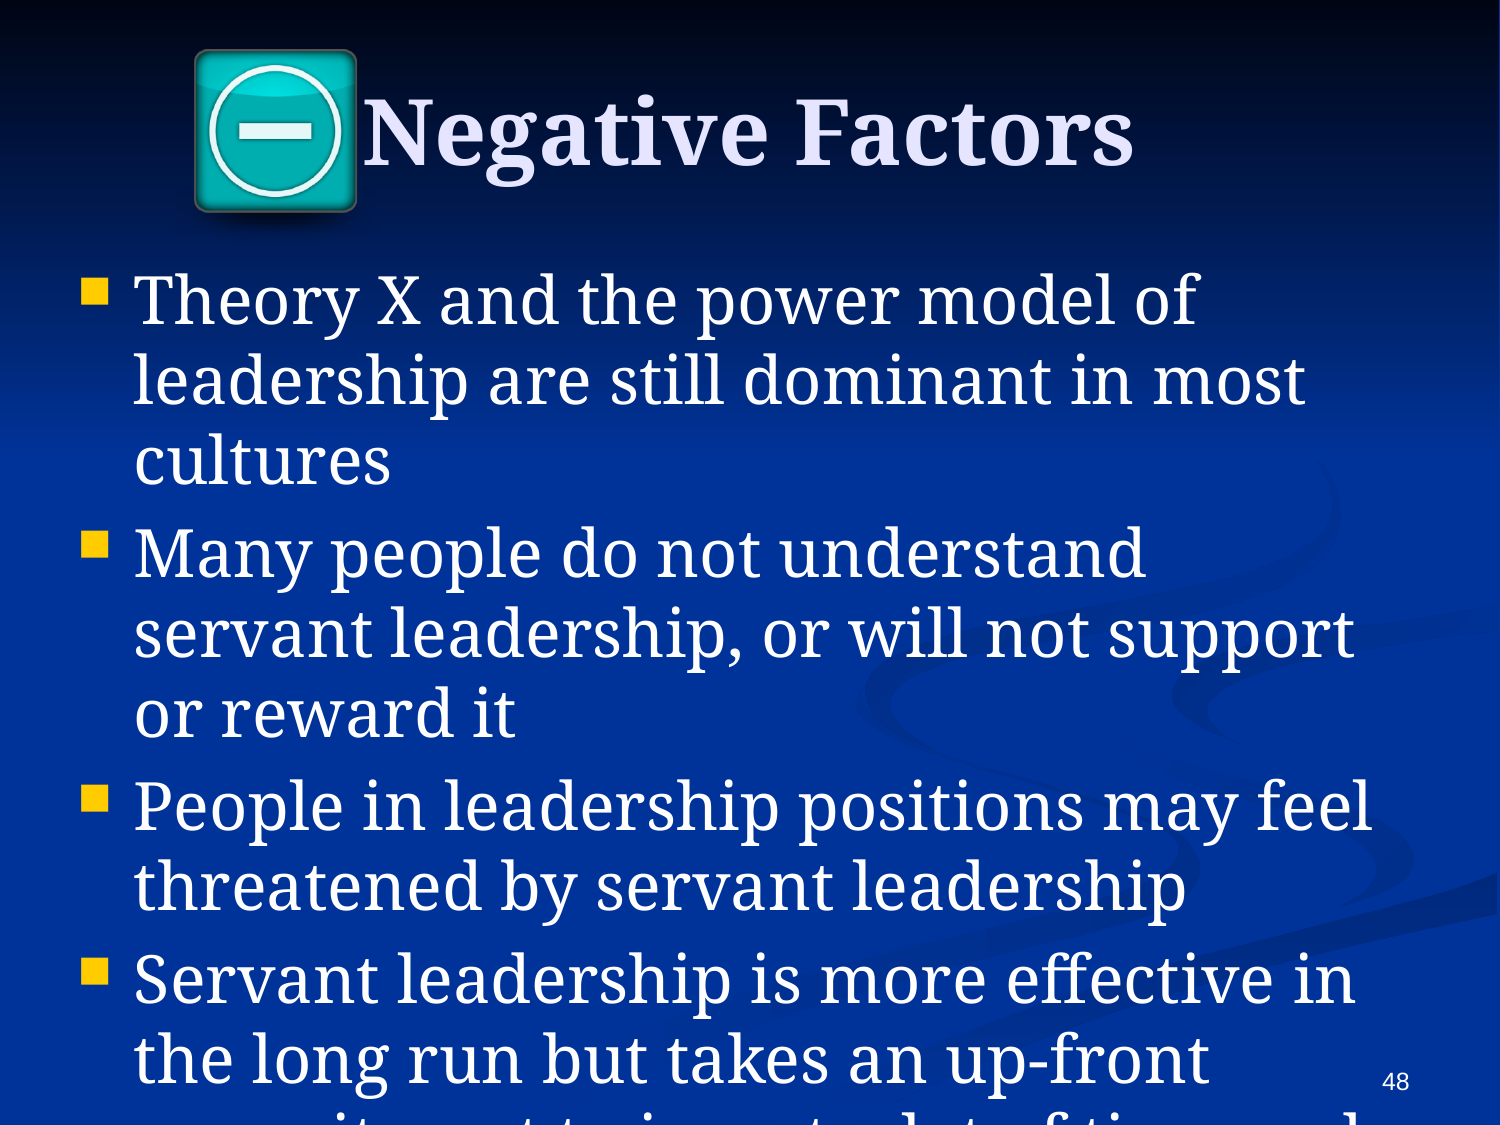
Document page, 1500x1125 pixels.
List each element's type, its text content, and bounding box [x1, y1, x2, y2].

list Theory X and the power model of leadership are still dominant in most cultures Many people do not understand servant leadership, or will not support or reward it People in leadership positions may feel threatened by servant leadership Servant leadership is more effective in the long run but takes an up-front commitment to invest a lot of time and energy to grow people [62, 249, 1413, 1051]
title Negative Factors [74, 44, 1426, 213]
picture [162, 49, 388, 247]
slide_number 48 [1074, 1024, 1426, 1104]
